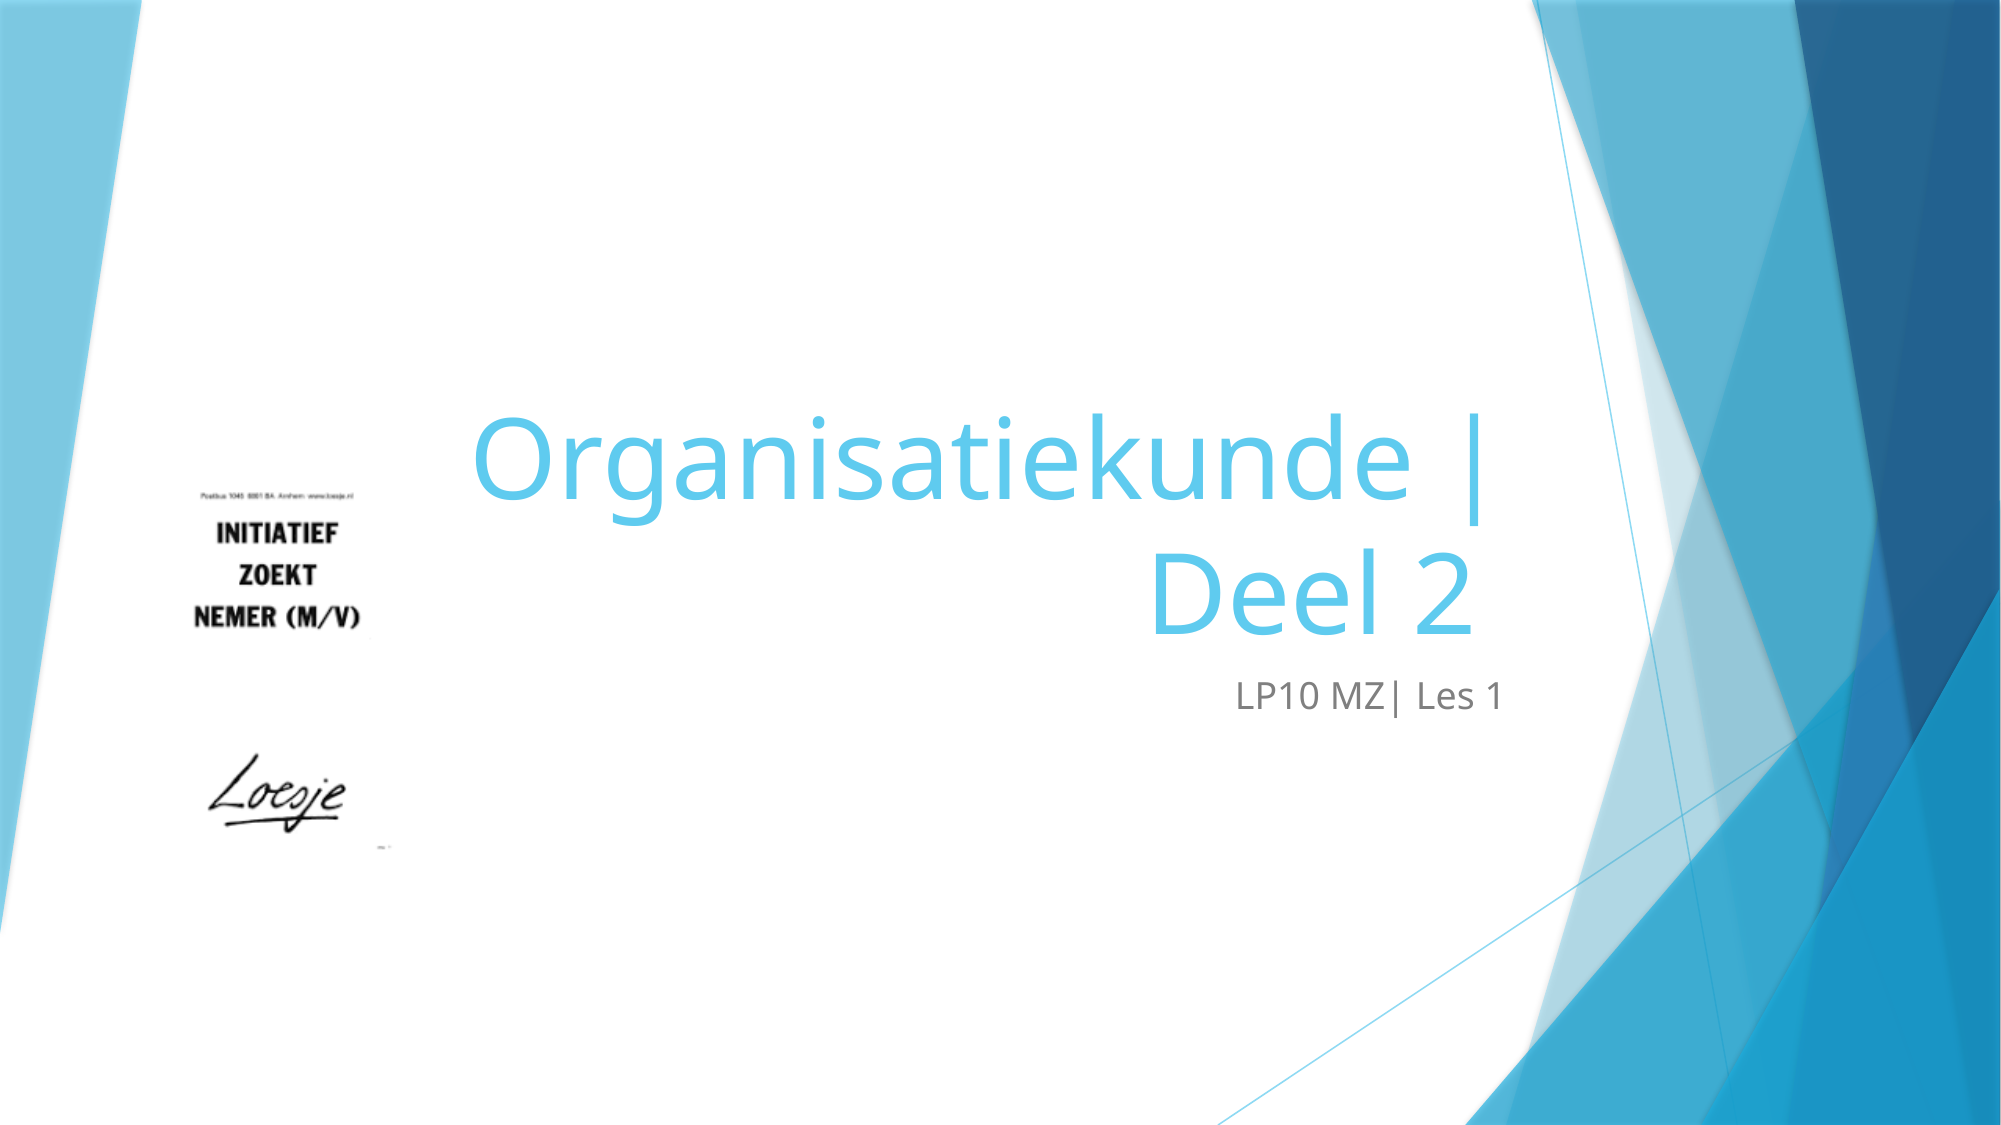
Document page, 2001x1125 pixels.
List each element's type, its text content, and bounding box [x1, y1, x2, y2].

title Organisatiekunde | Deel 2 [247, 394, 1522, 664]
picture [129, 455, 427, 874]
subtitle LP10 MZ| Les 1 [431, 664, 1522, 845]
